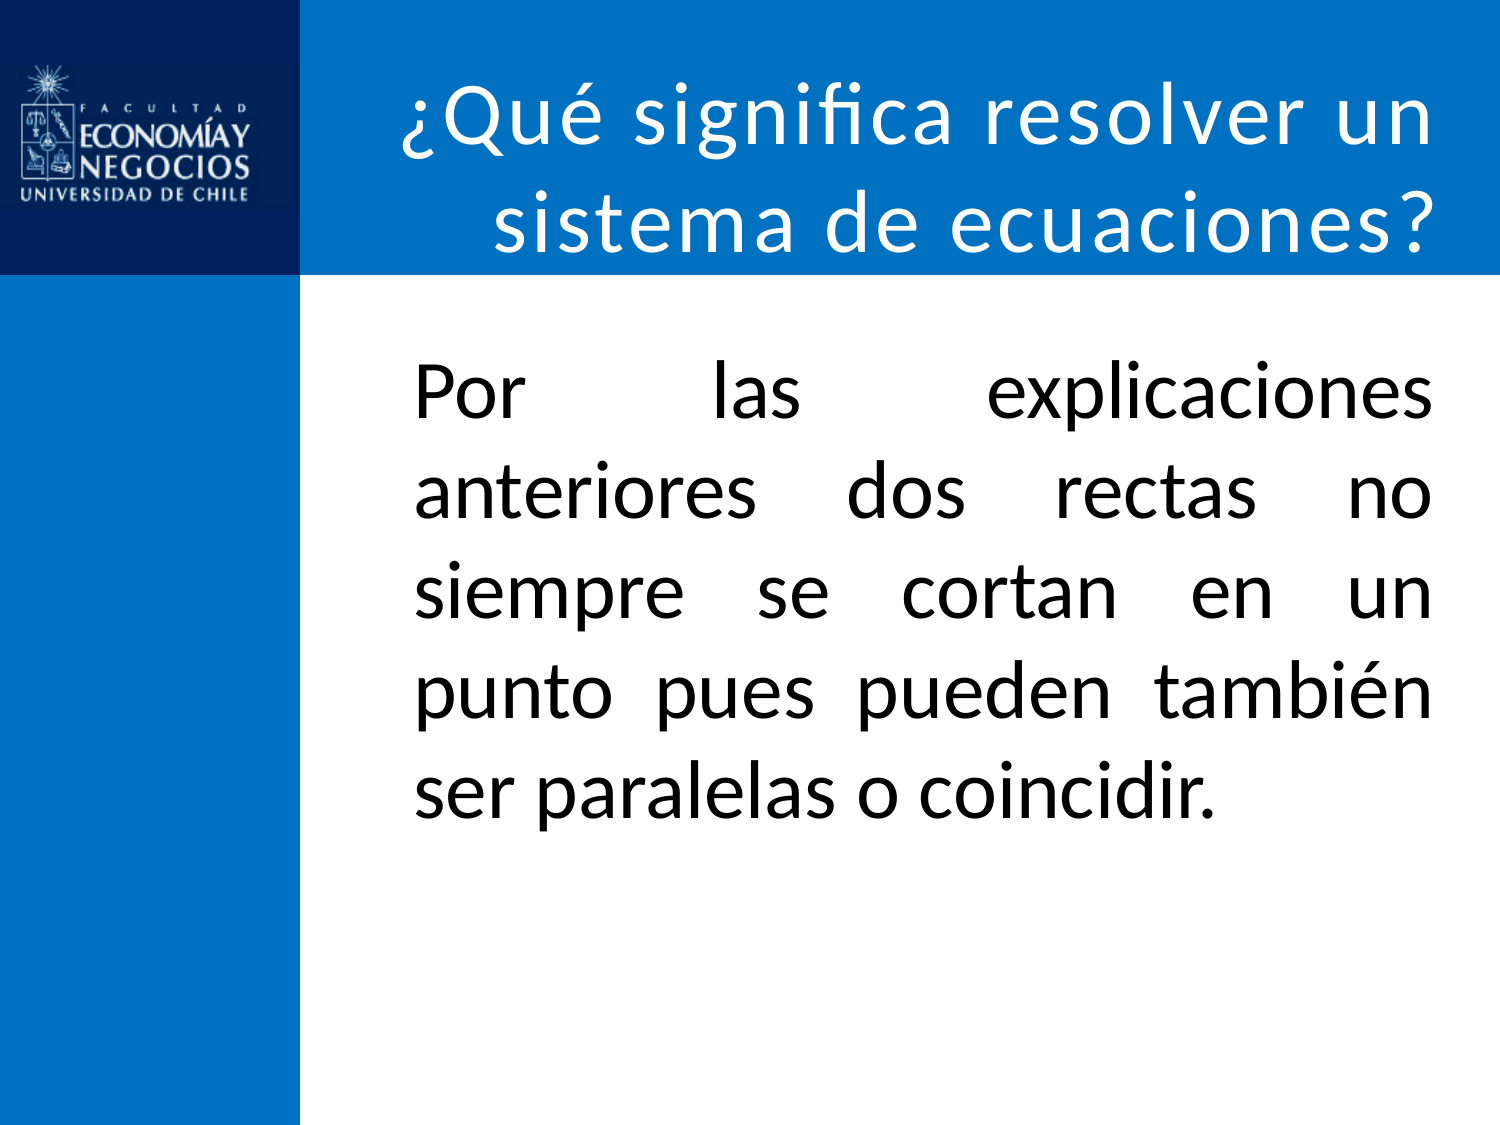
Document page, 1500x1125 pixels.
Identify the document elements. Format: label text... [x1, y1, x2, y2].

text_box Por las explicaciones anteriores dos rectas no siempre se cortan en un punto pues pueden también ser paralelas o coincidir. [398, 328, 1450, 843]
picture [0, 64, 290, 211]
title ¿Qué significa resolver un sistema de ecuaciones? [281, 46, 1456, 279]
